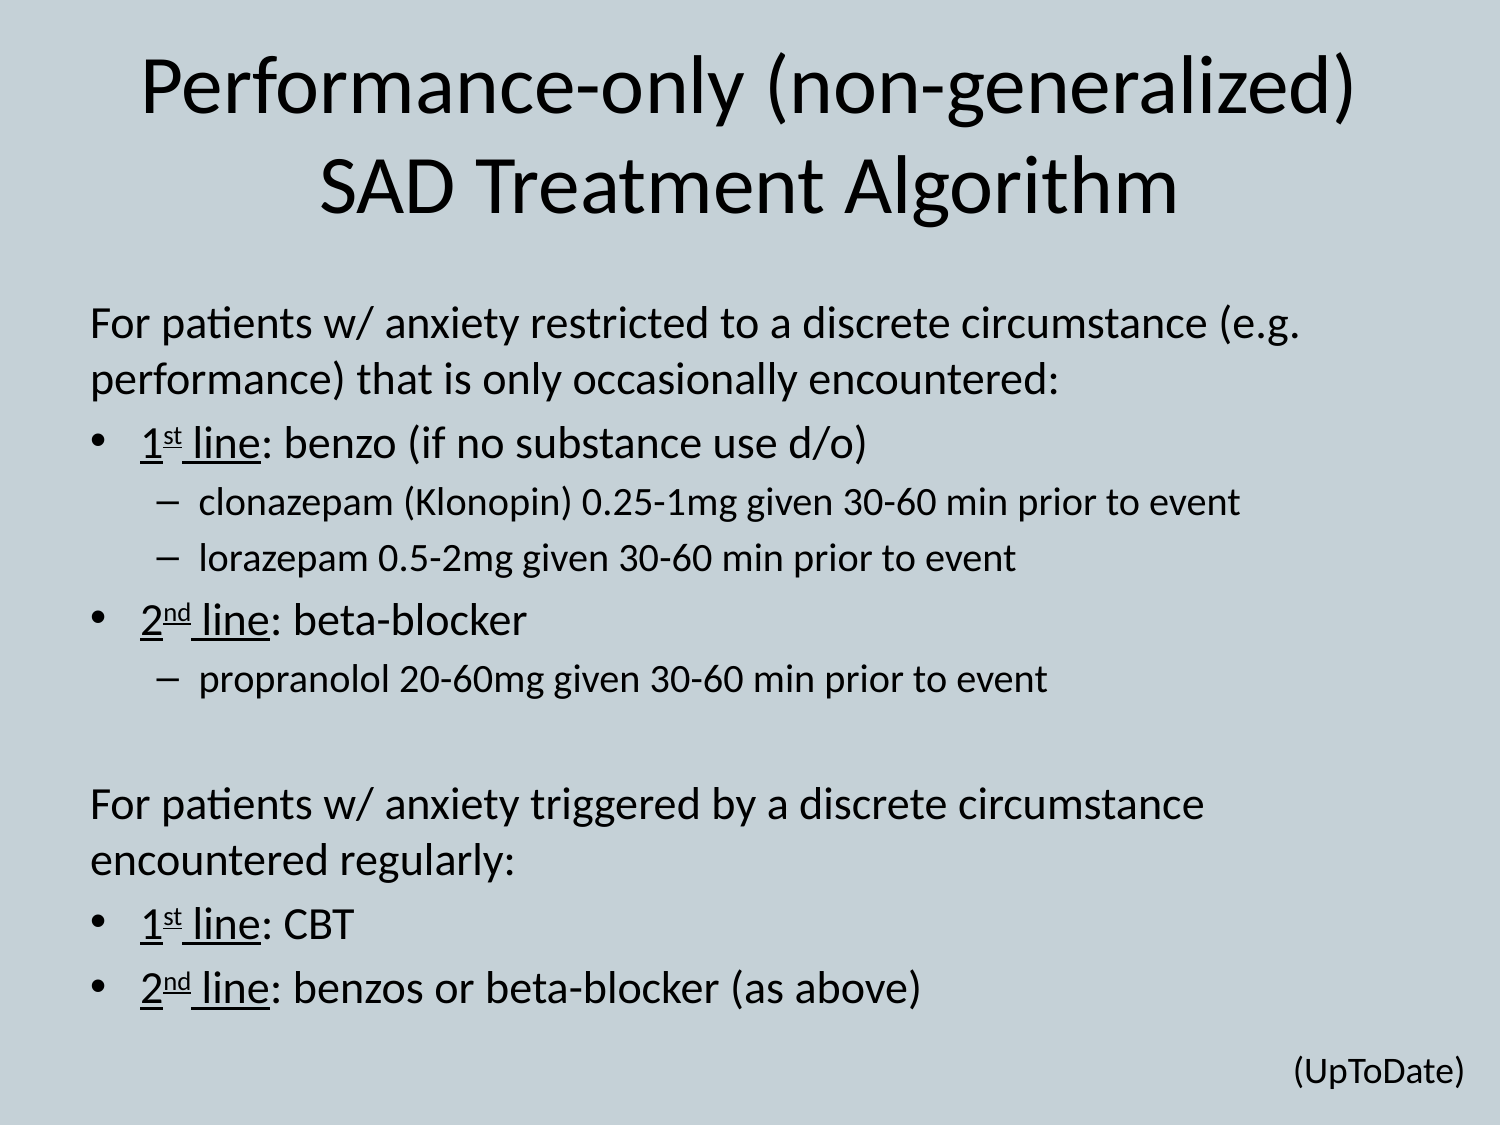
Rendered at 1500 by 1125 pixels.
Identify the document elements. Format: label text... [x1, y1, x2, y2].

text_box (UpToDate) [1278, 1038, 1481, 1099]
title Performance-only (non-generalized) SAD Treatment Algorithm [75, 36, 1425, 225]
list For patients w/ anxiety restricted to a discrete circumstance (e.g. performance) that is only occasionally encountered: 1st line: benzo (if no substance use d/o) clonazepam (Klonopin) 0.25-1mg given 30-60 min prior to event lorazepam 0.5-2mg given 30-60 min prior to event 2nd line: beta-blocker propranolol 20-60mg given 30-60 min prior to event For patients w/ anxiety triggered by a discrete circumstance encountered regularly: 1st line: CBT 2nd line: benzos or beta-blocker (as above) [75, 285, 1425, 1028]
